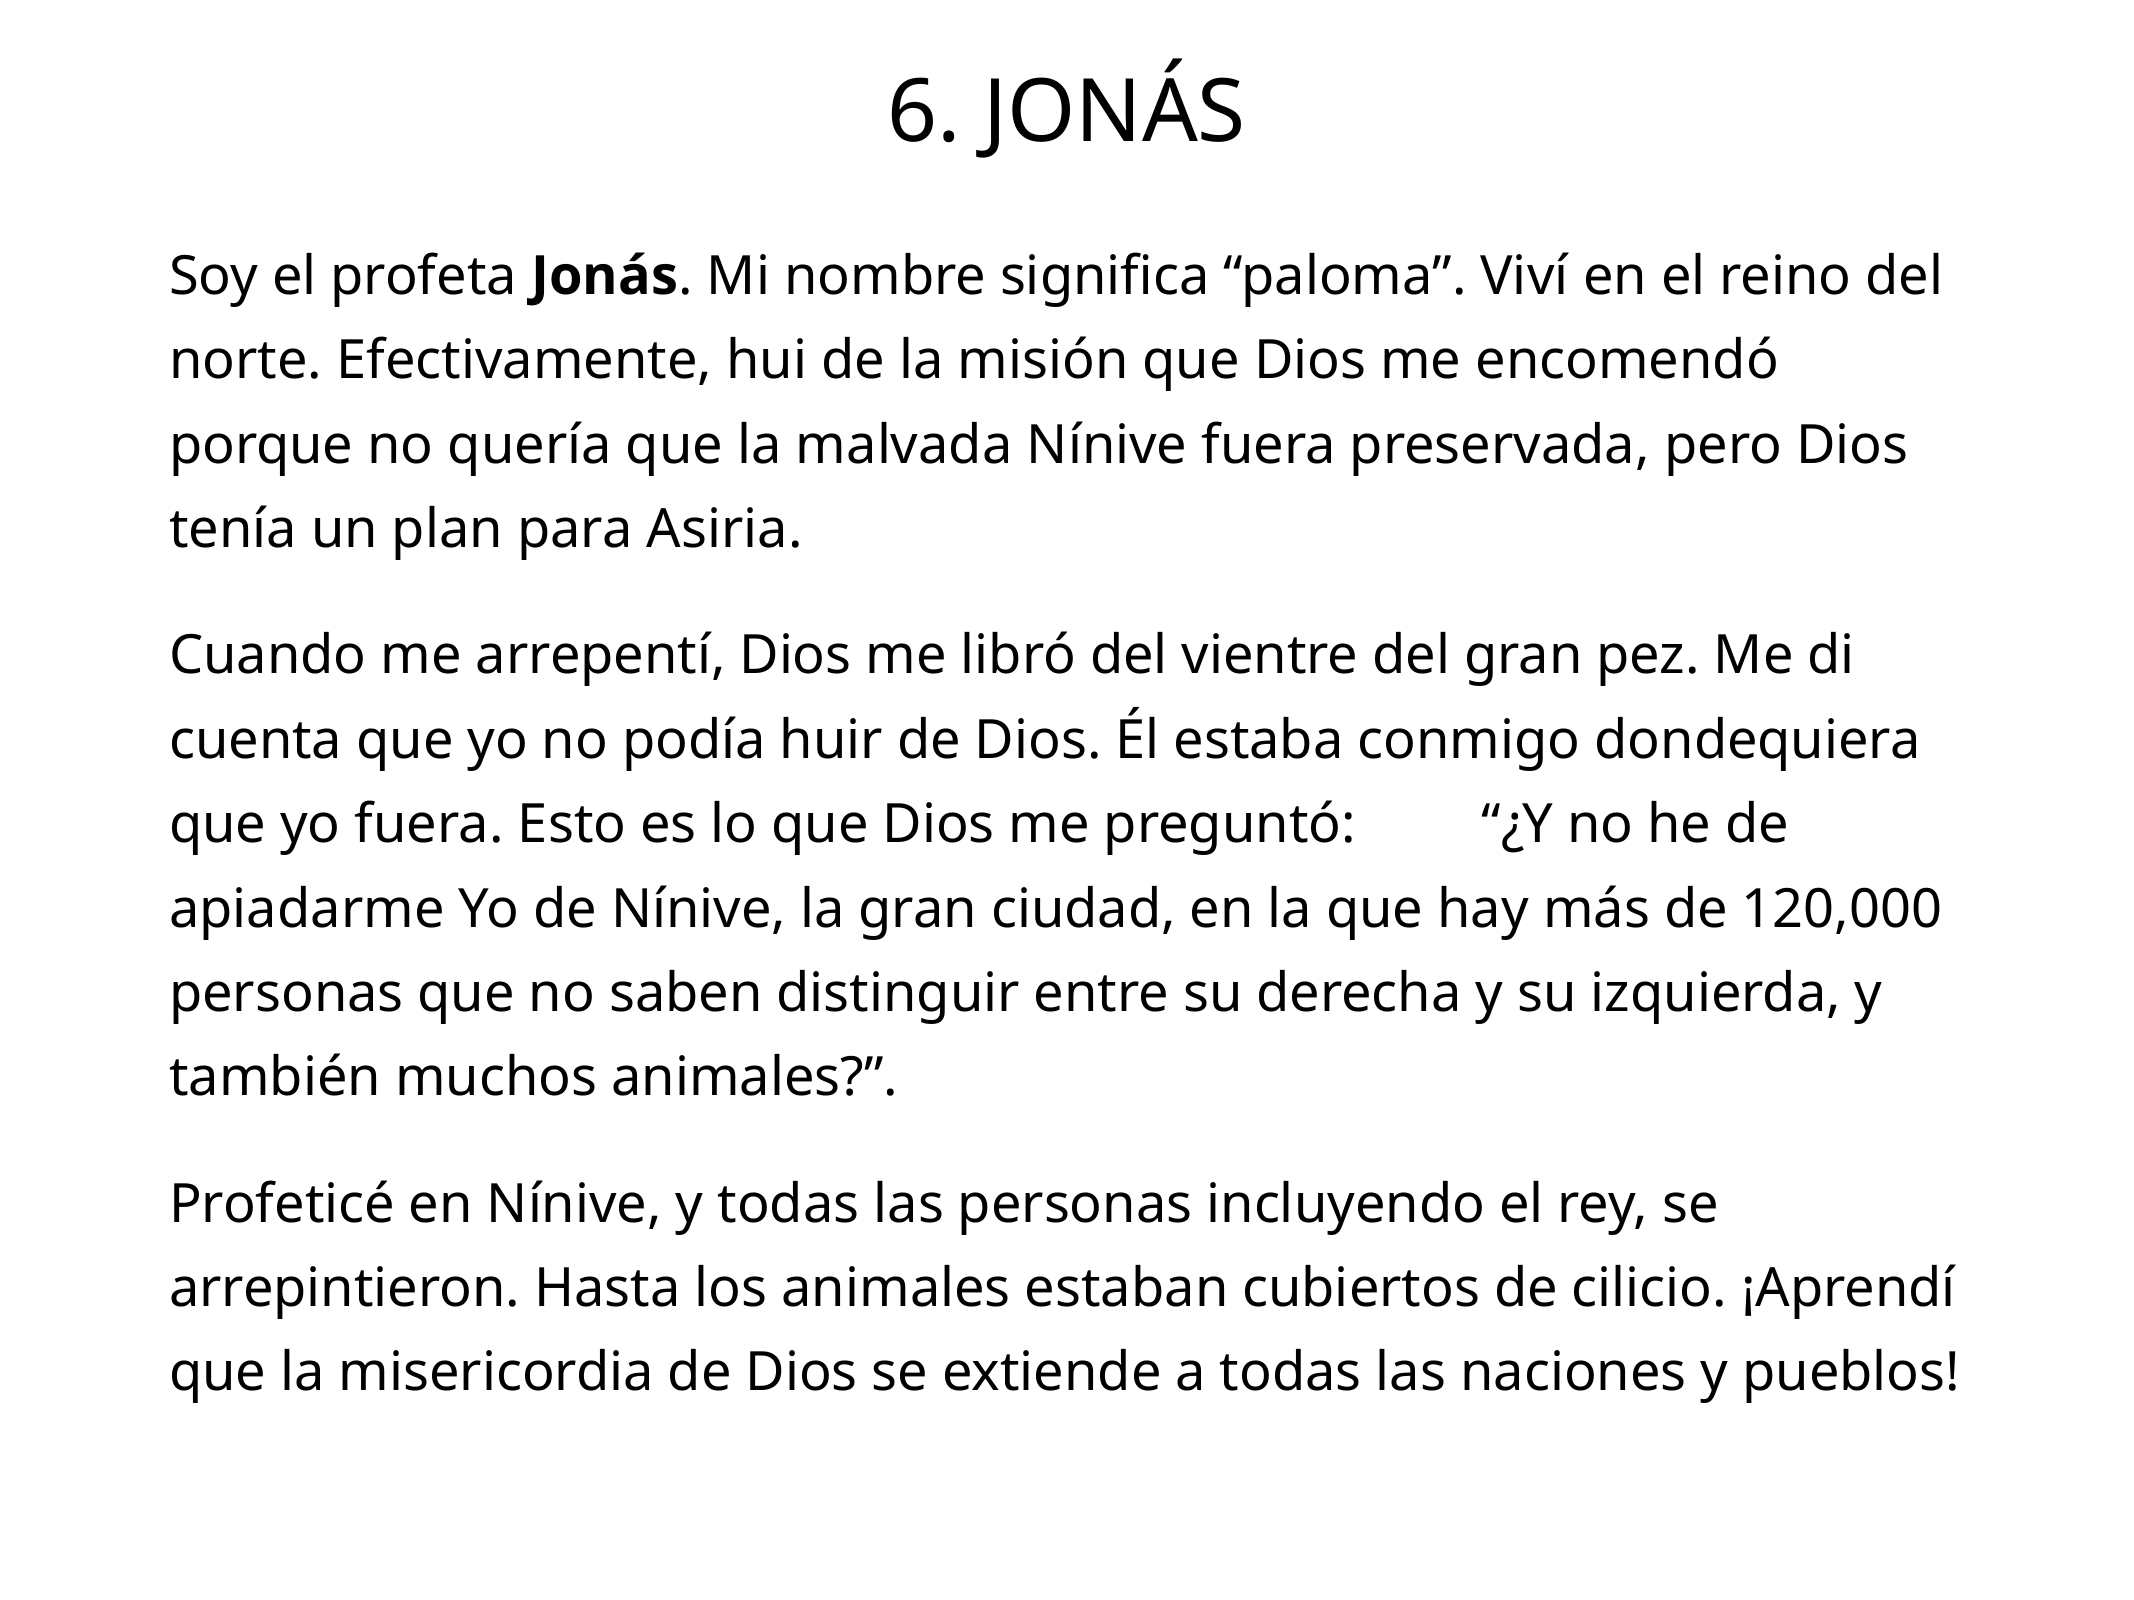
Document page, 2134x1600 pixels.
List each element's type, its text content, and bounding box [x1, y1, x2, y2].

text_box Soy el profeta Jonás. Mi nombre significa “paloma”. Viví en el reino del norte. Efectivamente, hui de la misión que Dios me encomendó porque no quería que la malvada Nínive fuera preservada, pero Dios tenía un plan para Asiria. Cuando me arrepentí, Dios me libró del vientre del gran pez. Me di cuenta que yo no podía huir de Dios. Él estaba conmigo dondequiera que yo fuera. Esto es lo que Dios me preguntó: “¿Y no he de apiadarme Yo de Nínive, la gran ciudad, en la que hay más de 120,000 personas que no saben distinguir entre su derecha y su izquierda, y también muchos animales?”. Profeticé en Nínive, y todas las personas incluyendo el rey, se arrepintieron. Hasta los animales estaban cubiertos de cilicio. ¡Aprendí que la misericordia de Dios se extiende a todas las naciones y pueblos! [164, 216, 1969, 1407]
text_box 6. JONÁS [608, 49, 1525, 164]
